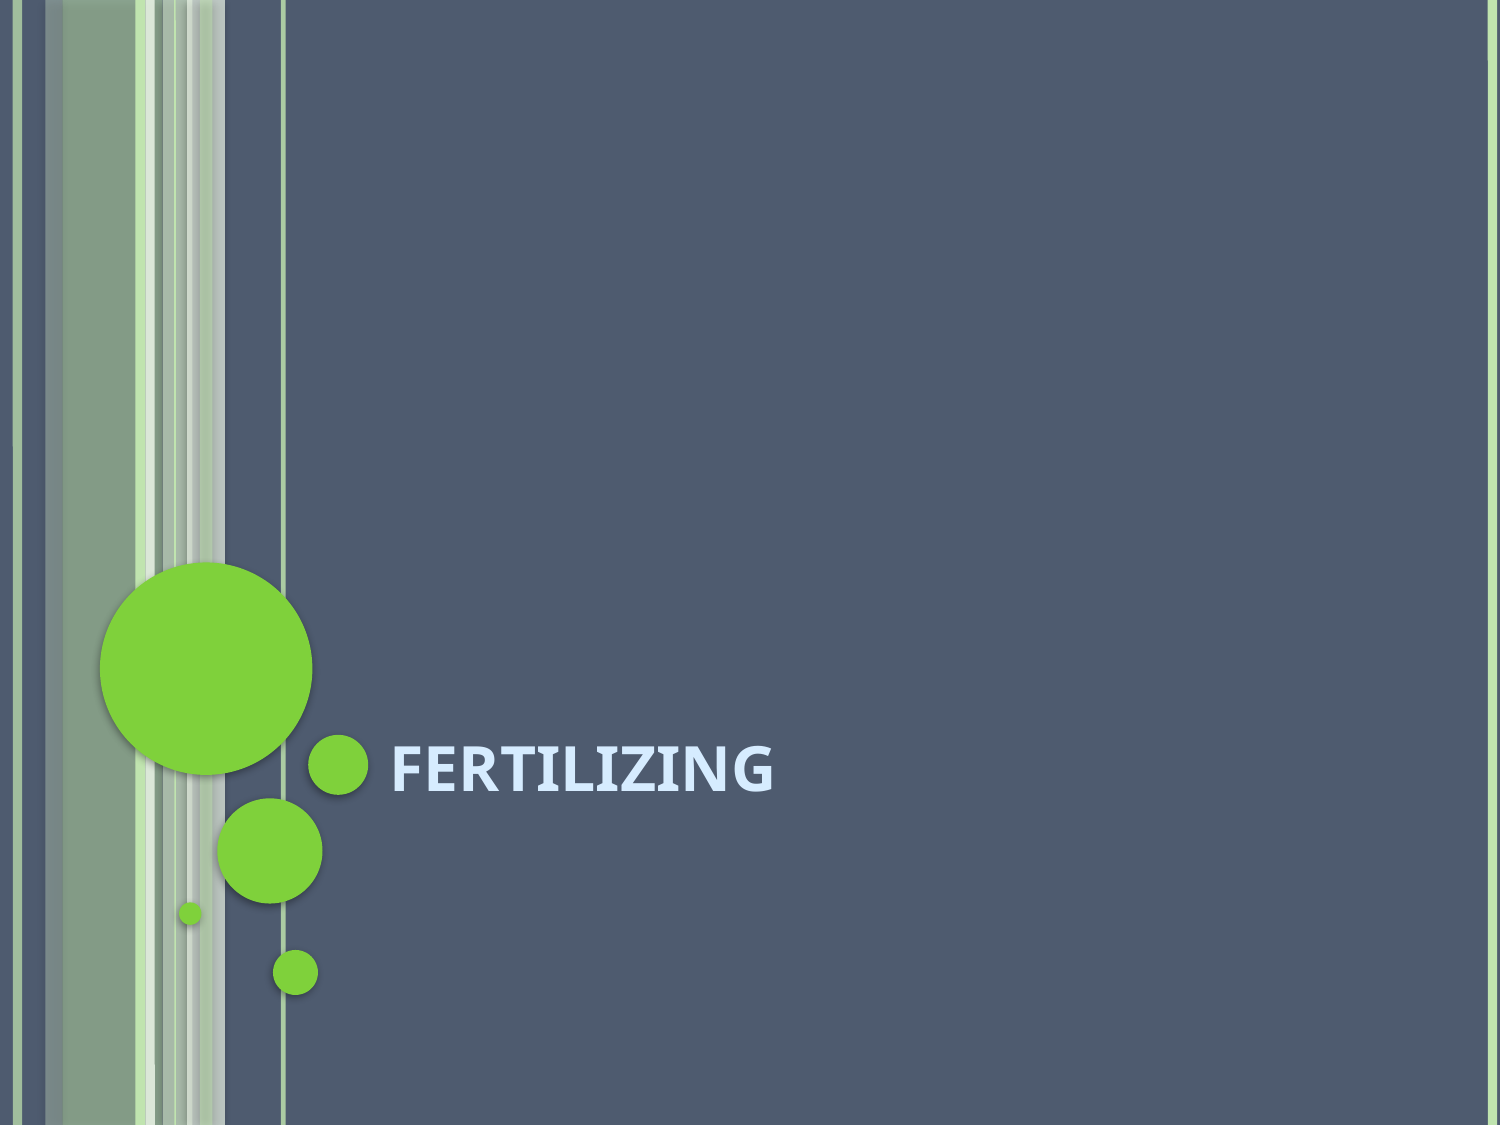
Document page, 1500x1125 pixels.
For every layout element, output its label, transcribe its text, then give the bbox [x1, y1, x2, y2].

title Fertilizing [375, 474, 1388, 812]
